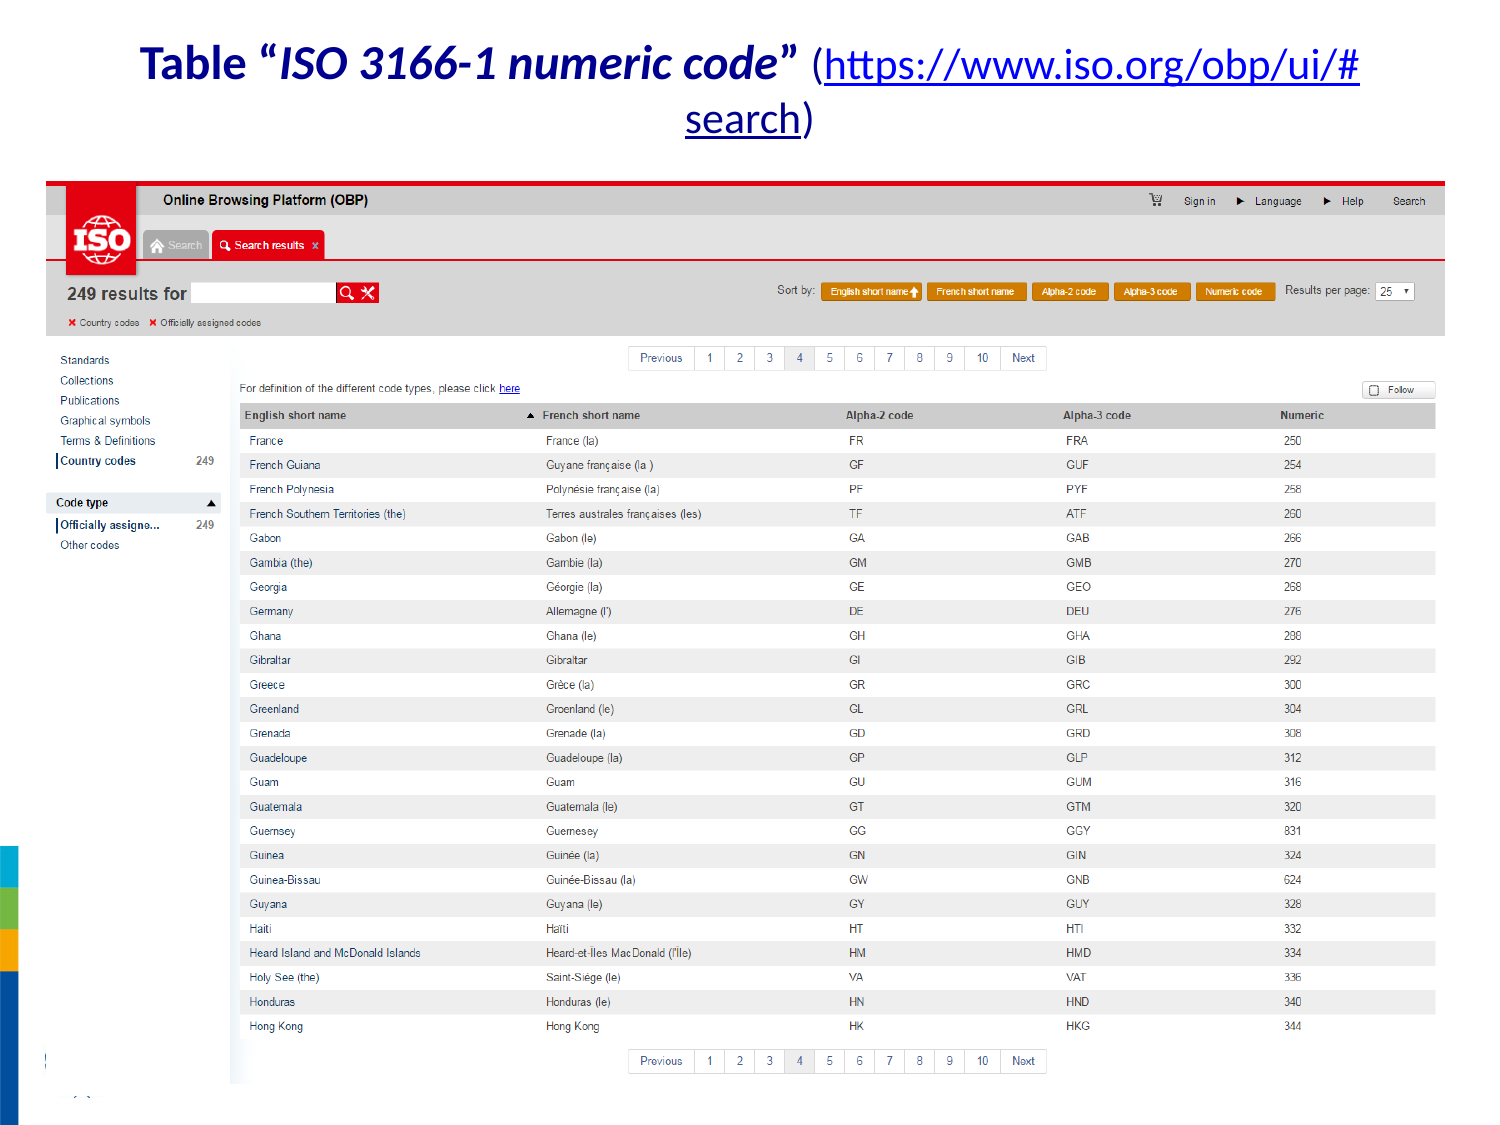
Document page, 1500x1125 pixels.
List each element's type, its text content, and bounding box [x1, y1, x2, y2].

title Table “ISO 3166-1 numeric code” (https://www.iso.org/obp/ui/#search) [75, 23, 1425, 150]
picture [0, 181, 1446, 1125]
